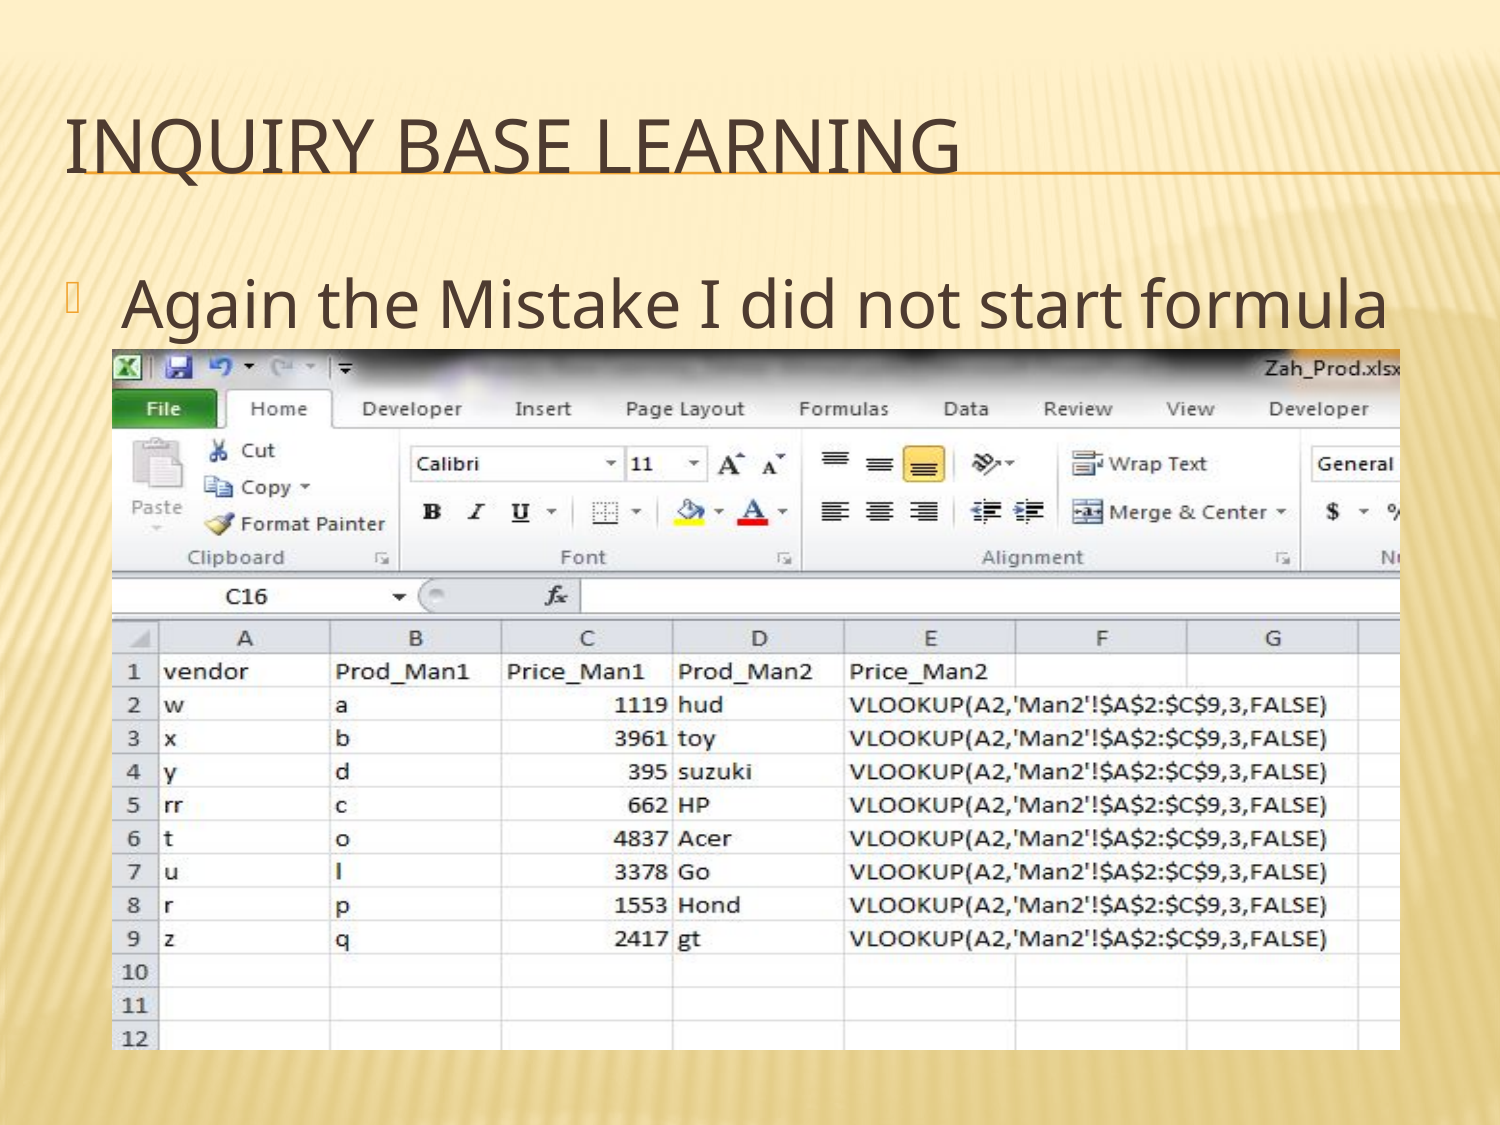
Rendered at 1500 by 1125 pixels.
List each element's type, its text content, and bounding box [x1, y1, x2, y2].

list Again the Mistake I did not start formula with = [50, 254, 1475, 1075]
picture [112, 349, 1401, 1051]
title Inquiry Base Learning [50, 75, 1475, 213]
